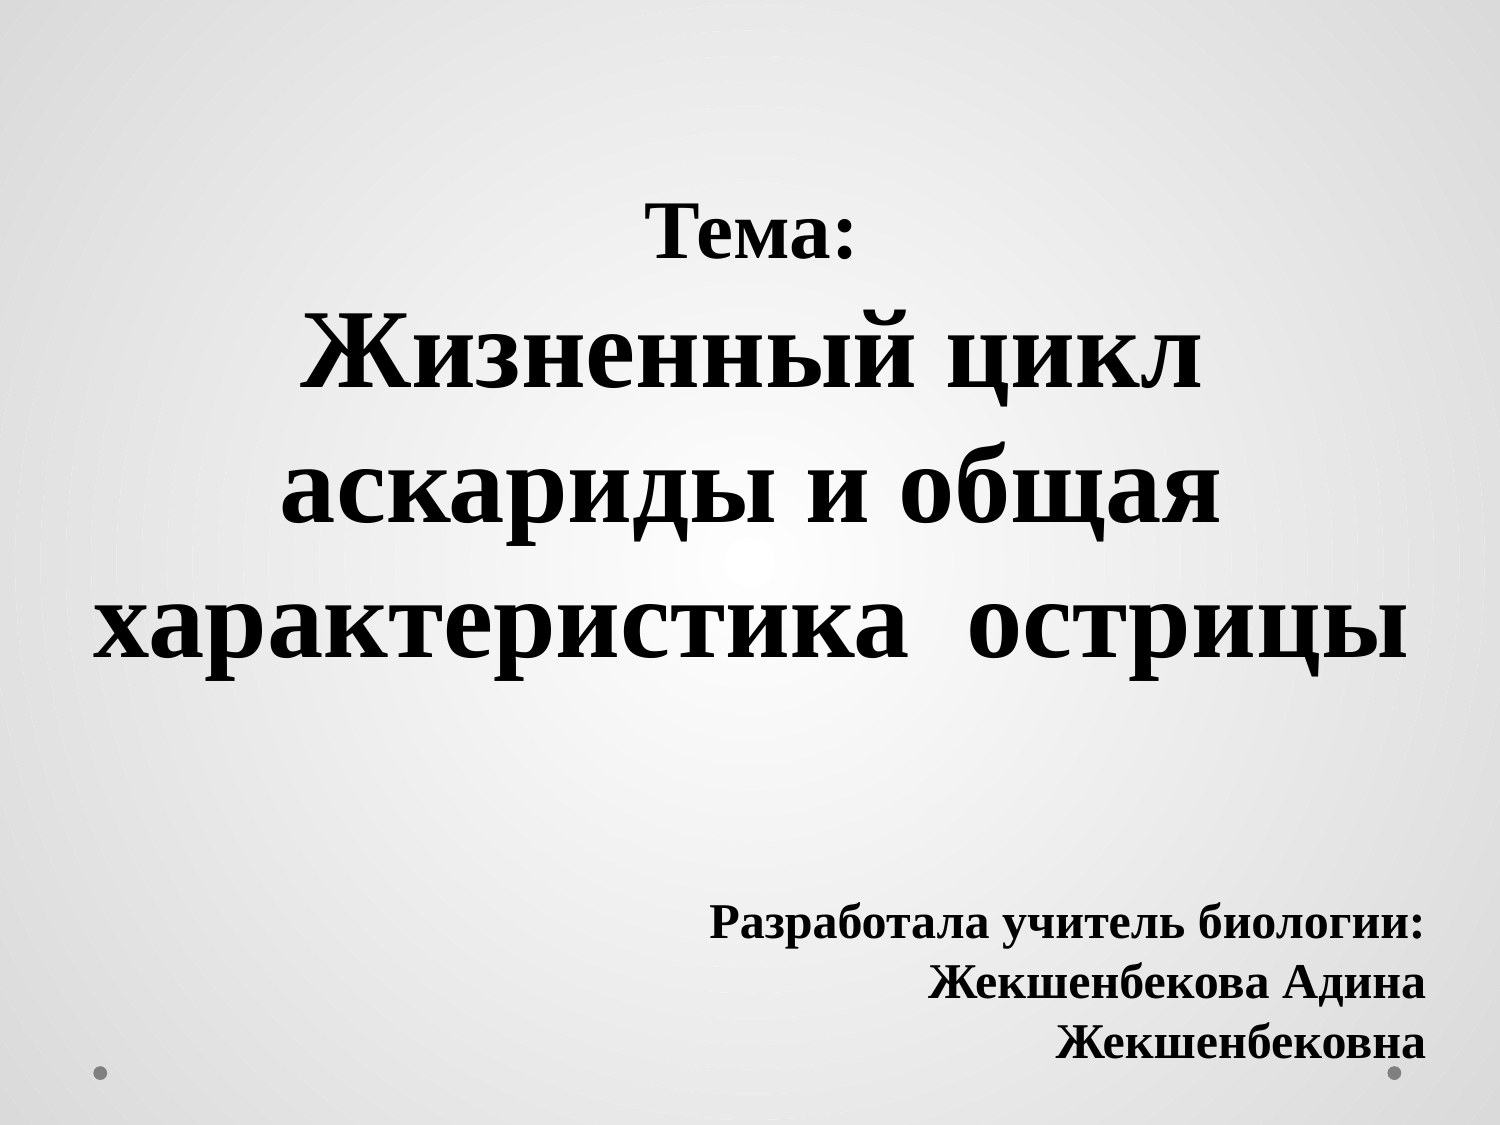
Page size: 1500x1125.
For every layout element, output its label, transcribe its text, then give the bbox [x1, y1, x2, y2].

text_box Разработала учитель биологии: Жекшенбекова Адина Жекшенбековна [690, 881, 1441, 1077]
title Тема: Жизненный цикл аскариды и общая характеристика острицы [76, 196, 1427, 688]
